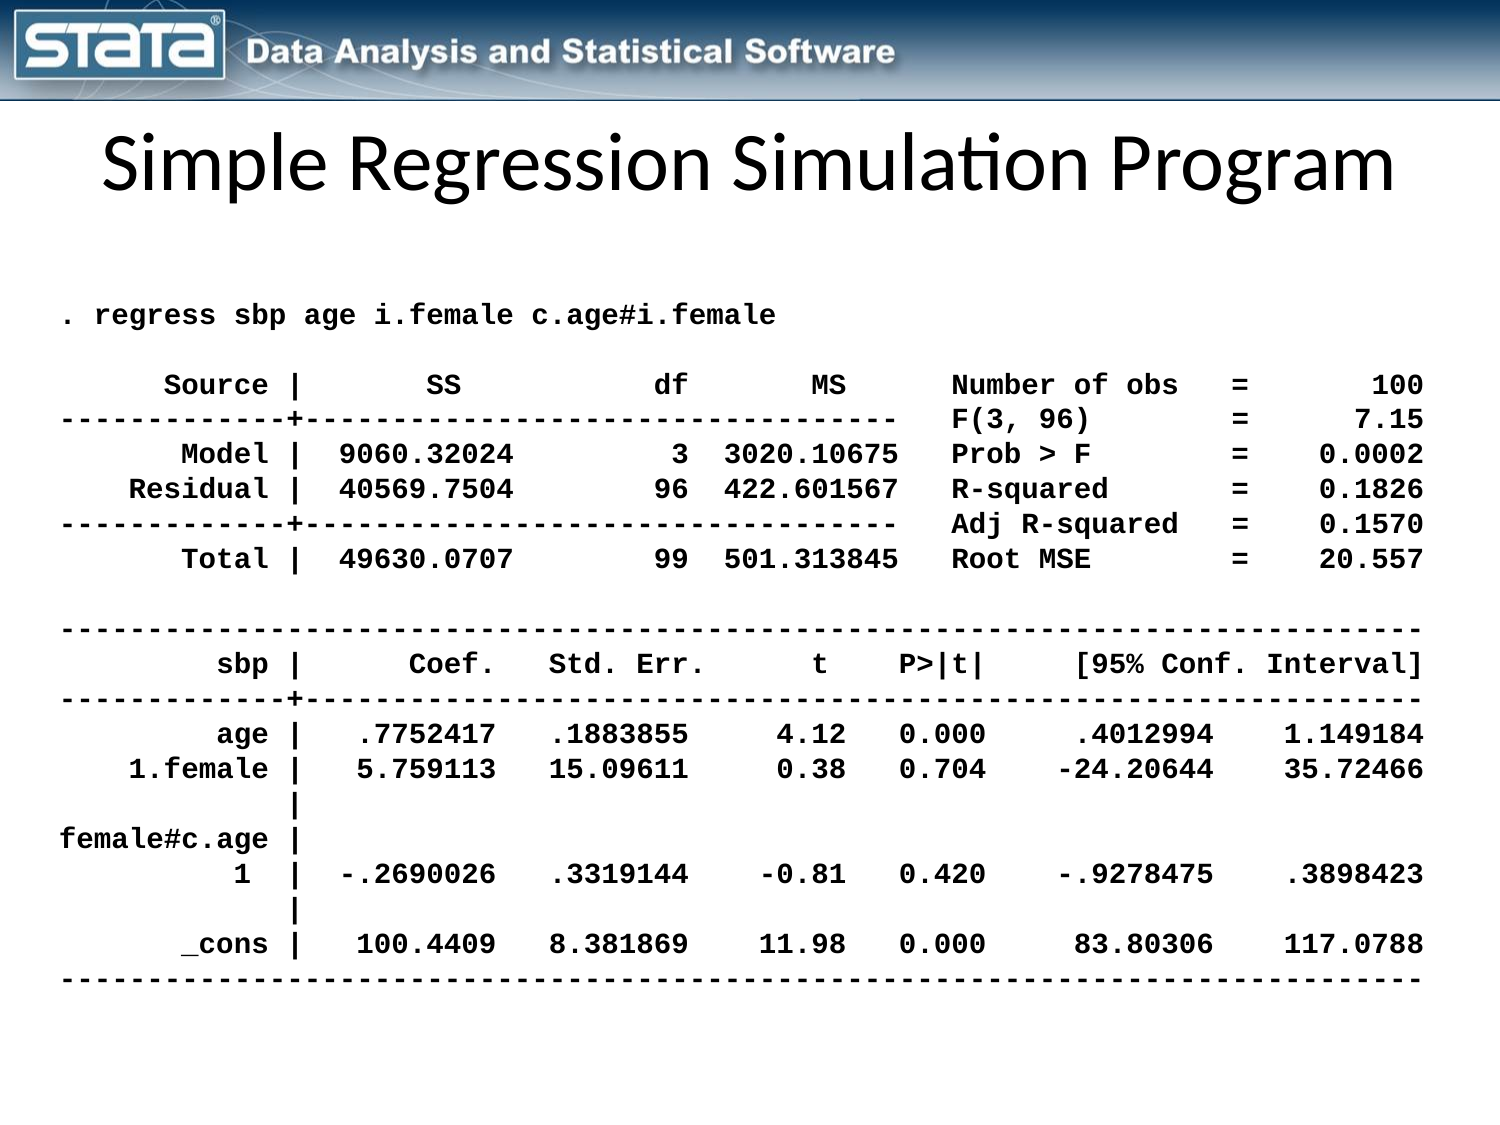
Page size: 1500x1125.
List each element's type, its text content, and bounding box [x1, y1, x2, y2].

list . regress sbp age i.female c.age#i.female Source | SS df MS Number of obs = 100 -------------+---------------------------------- F(3, 96) = 7.15 Model | 9060.32024 3 3020.10675 Prob > F = 0.0002 Residual | 40569.7504 96 422.601567 R-squared = 0.1826 -------------+---------------------------------- Adj R-squared = 0.1570 Total | 49630.0707 99 501.313845 Root MSE = 20.557 ------------------------------------------------------------------------------ sbp | Coef. Std. Err. t P>|t| [95% Conf. Interval] -------------+---------------------------------------------------------------- age | .7752417 .1883855 4.12 0.000 .4012994 1.149184 1.female | 5.759113 15.09611 0.38 0.704 -24.20644 35.72466 | female#c.age | 1 | -.2690026 .3319144 -0.81 0.420 -.9278475 .3898423 | _cons | 100.4409 8.381869 11.98 0.000 83.80306 117.0788 ------------------------------------------------------------------------------ [43, 287, 1457, 1025]
text_box Simple Regression Simulation Program [0, 99, 1500, 215]
picture [0, 0, 1500, 99]
